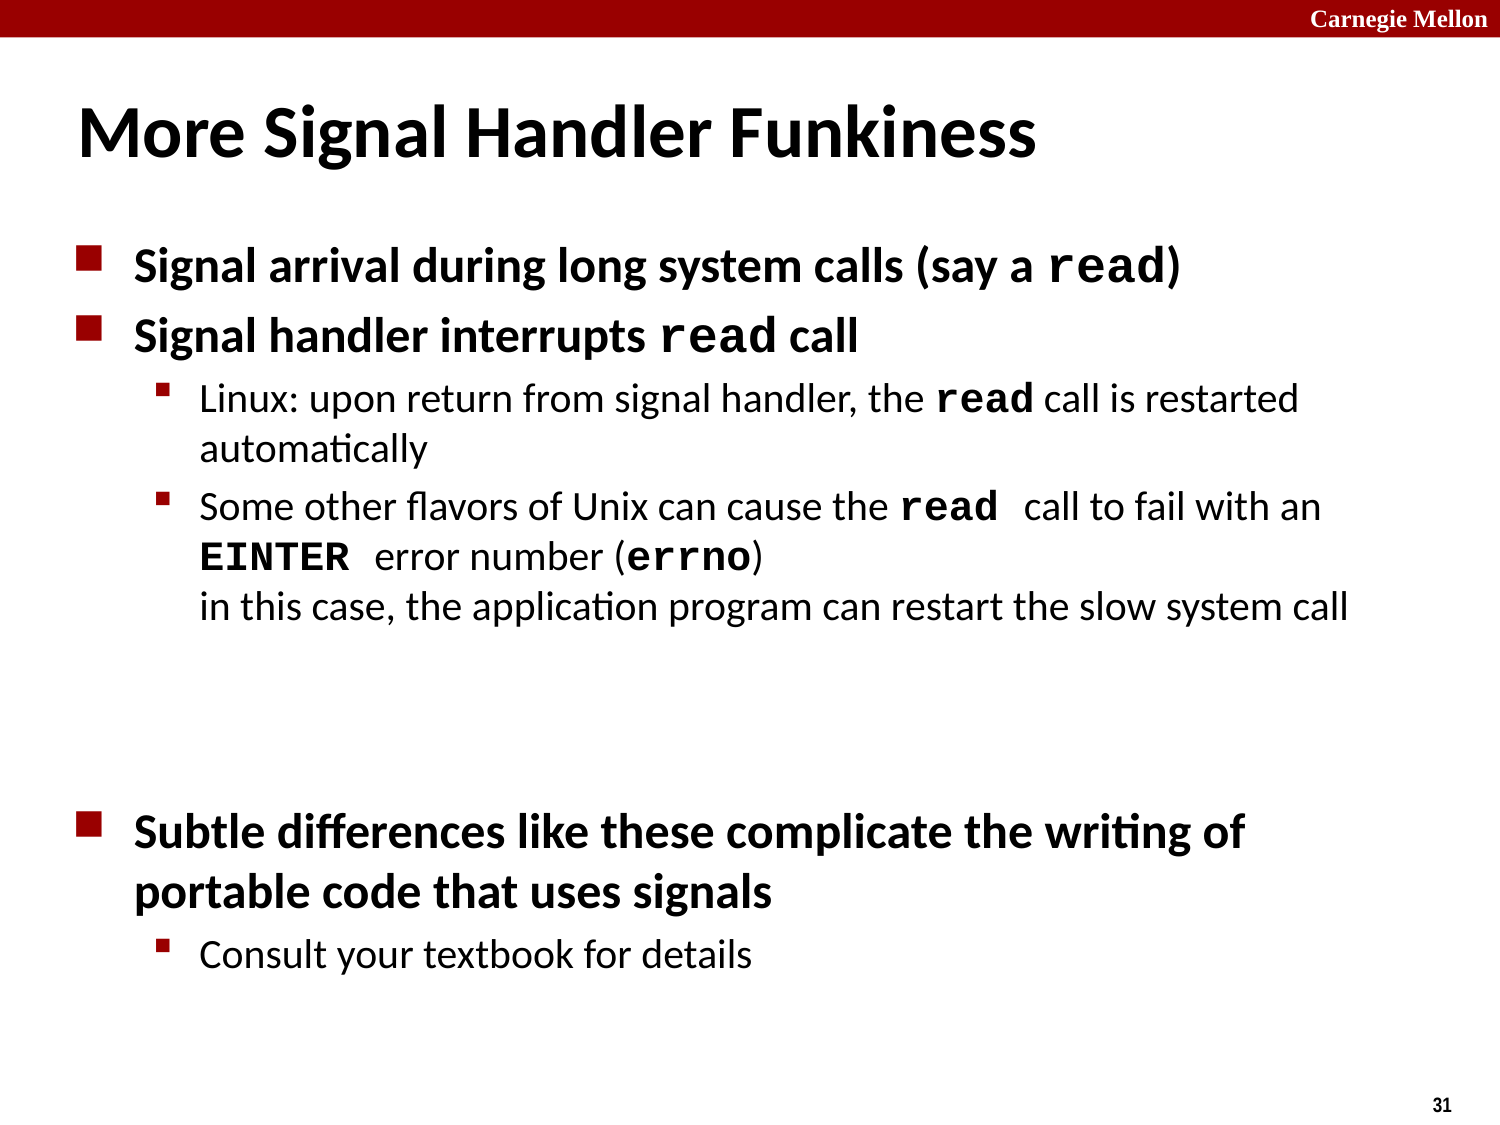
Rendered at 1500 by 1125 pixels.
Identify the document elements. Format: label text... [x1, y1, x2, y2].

list Signal arrival during long system calls (say a read) Signal handler interrupts read call Linux: upon return from signal handler, the read call is restarted automatically Some other flavors of Unix can cause the read call to fail with an EINTER error number (errno) in this case, the application program can restart the slow system call Subtle differences like these complicate the writing of portable code that uses signals Consult your textbook for details [62, 224, 1426, 1063]
title More Signal Handler Funkiness [62, 80, 1426, 176]
